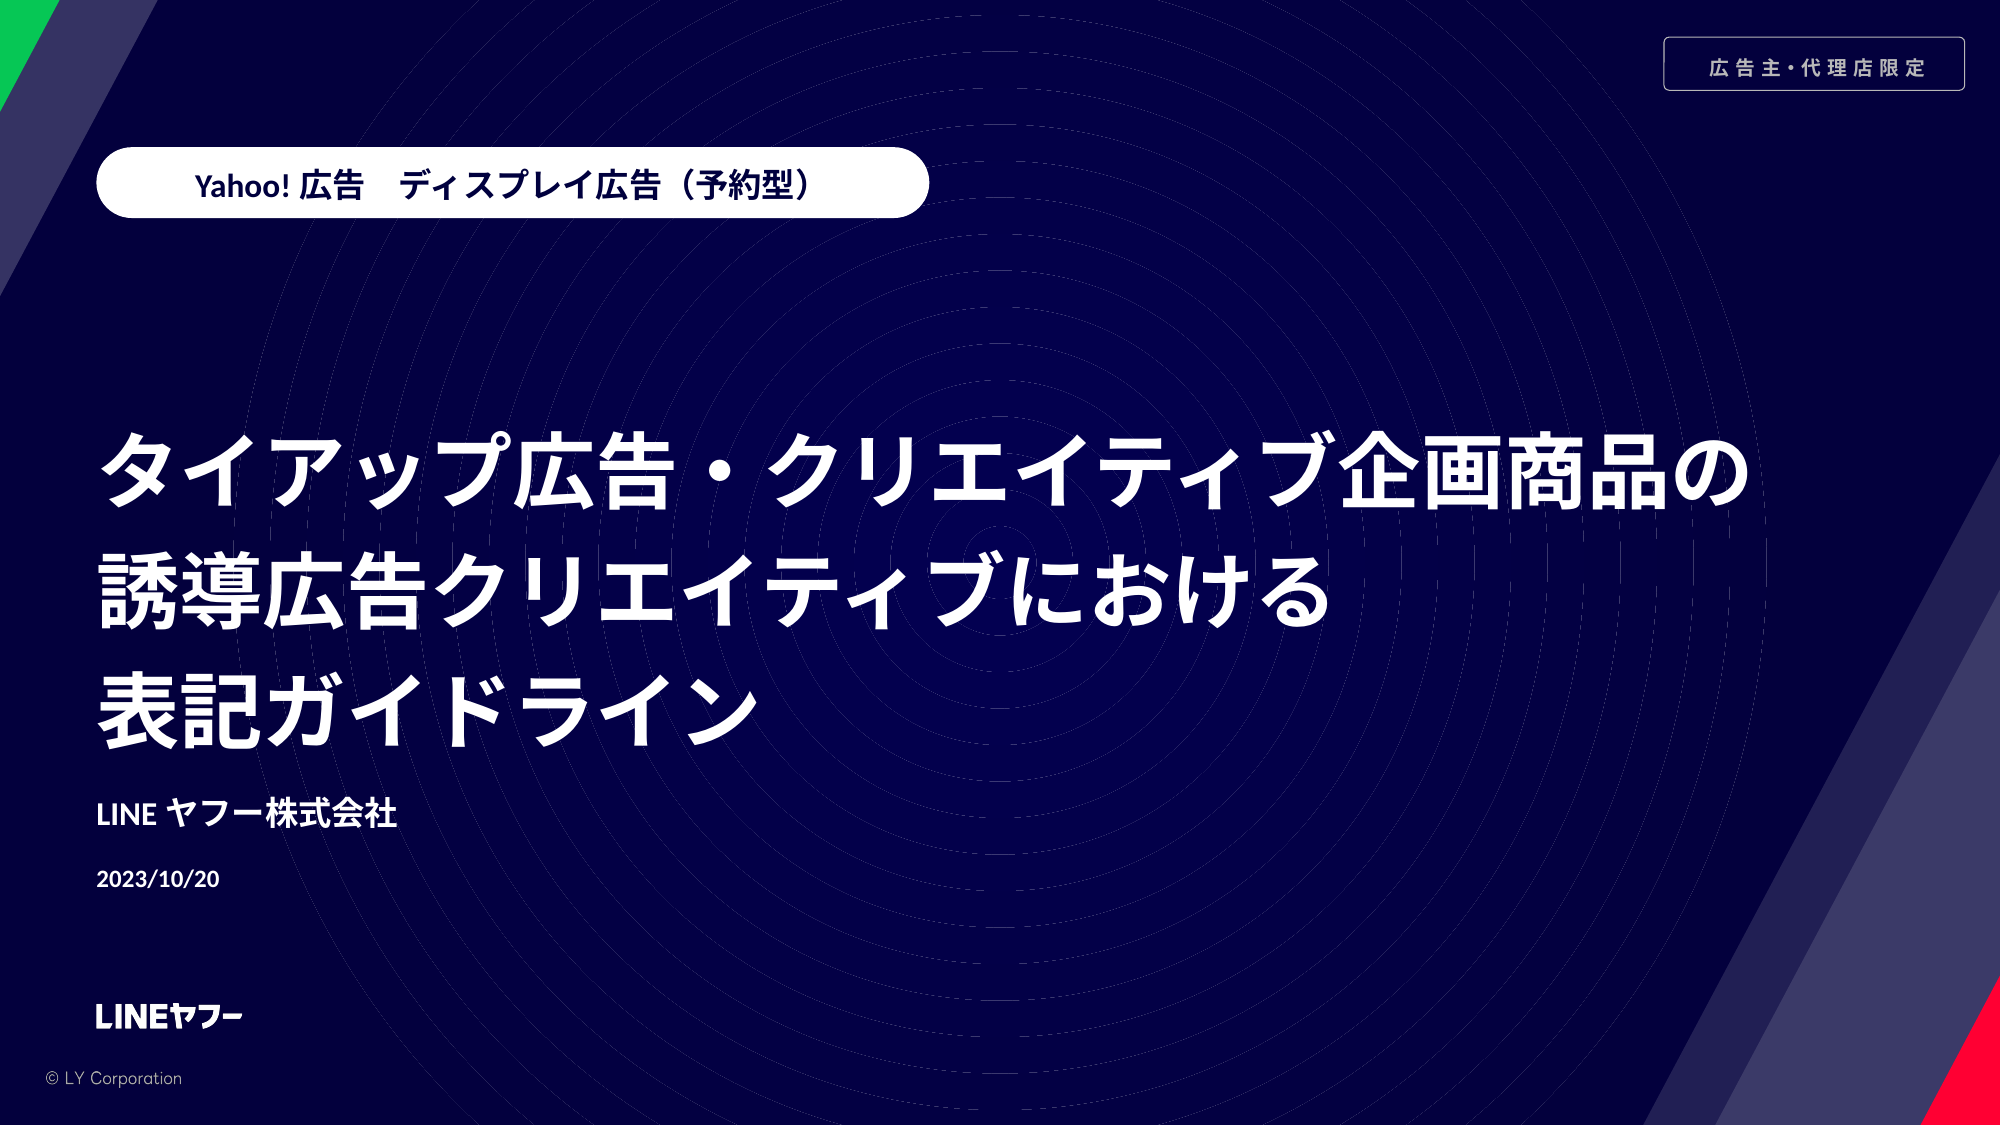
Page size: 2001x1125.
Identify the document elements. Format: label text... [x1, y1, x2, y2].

list 2023/10/20 [96, 865, 939, 902]
list タイアップ広告・クリエイティブ企画商品の 誘導広告クリエイティブにおける 表記ガイドライン [96, 393, 1904, 732]
picture [46, 1071, 181, 1088]
list LINEヤフー株式会社 [96, 732, 1552, 832]
